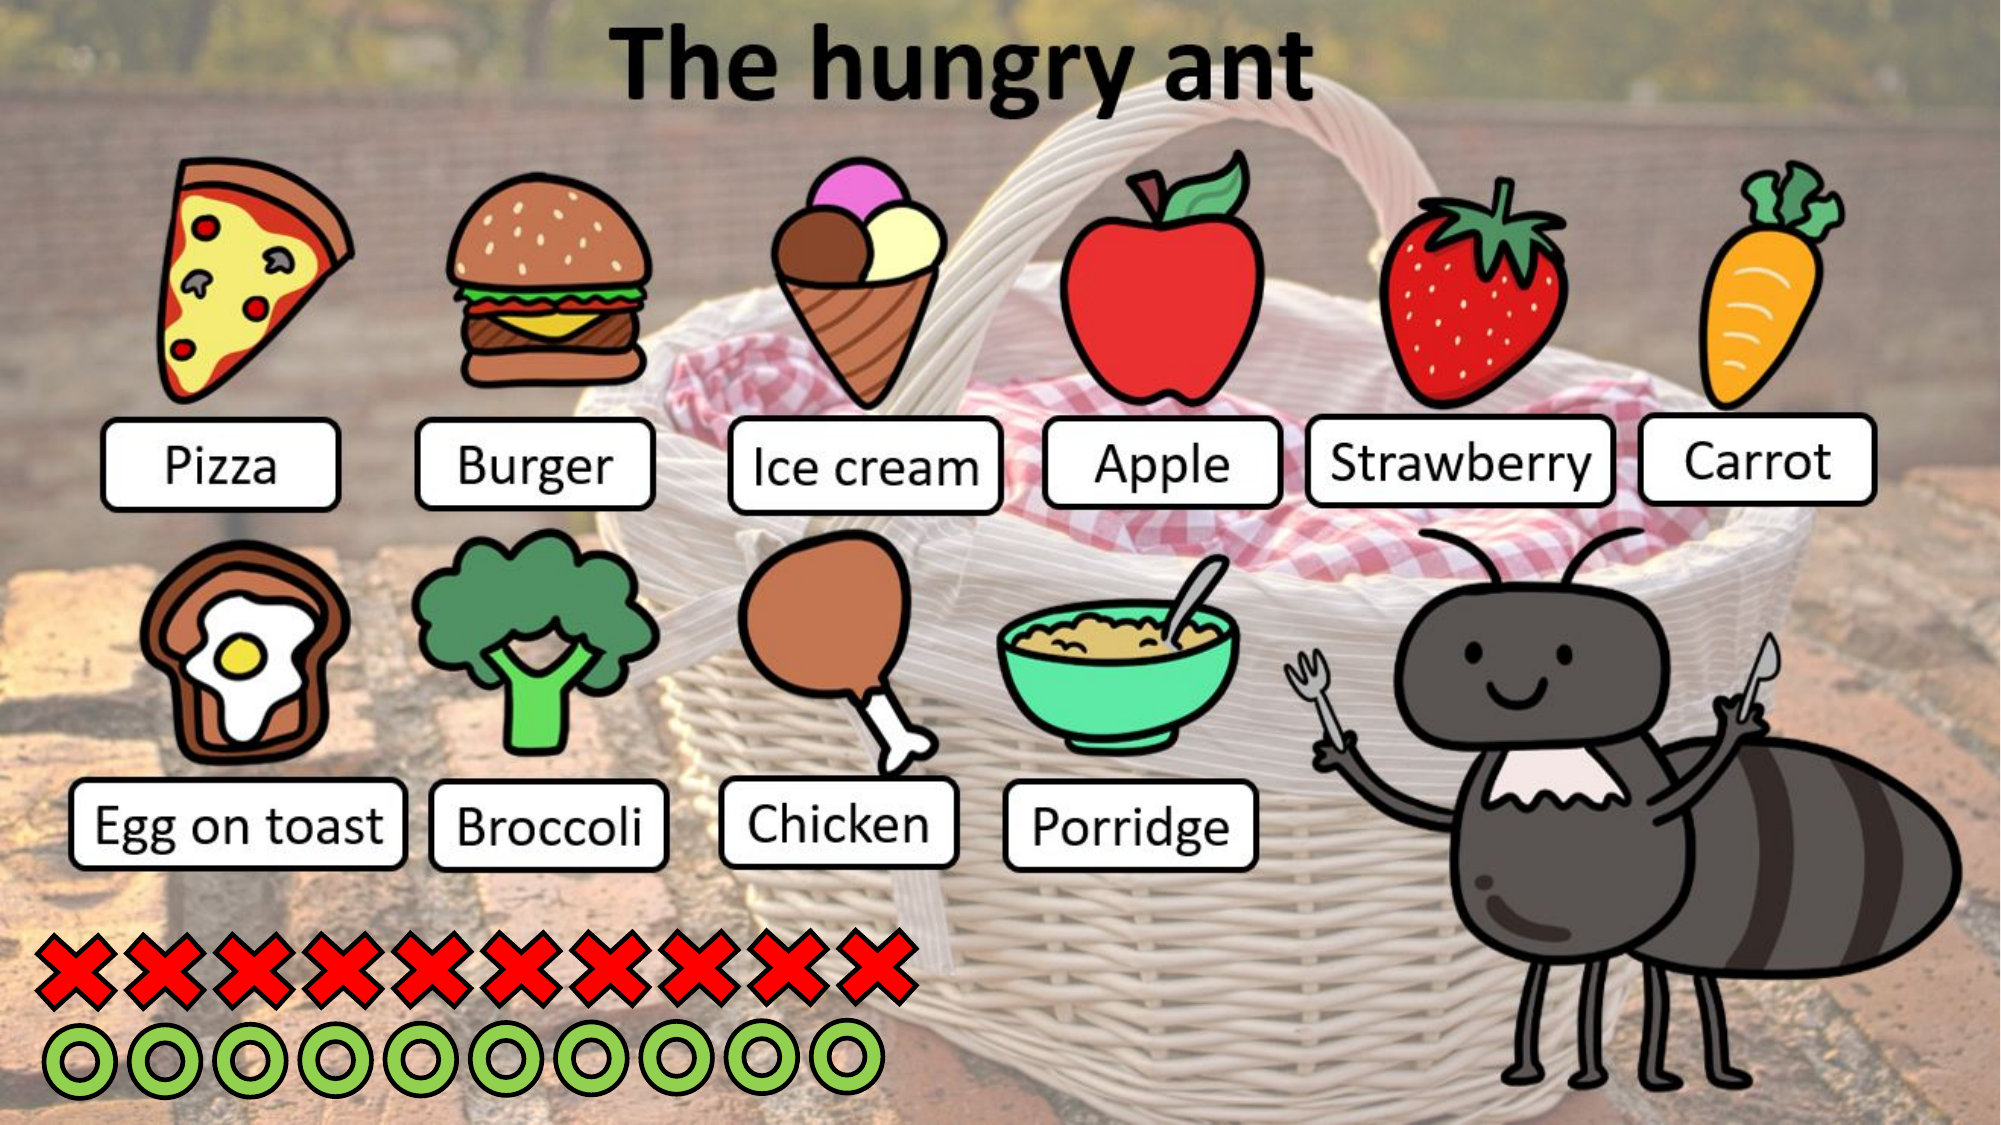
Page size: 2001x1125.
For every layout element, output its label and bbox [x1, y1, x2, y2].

text_box [748, 929, 829, 1006]
text_box [392, 931, 473, 1009]
text_box [554, 1020, 629, 1096]
text_box [128, 1023, 202, 1099]
text_box [724, 1019, 799, 1095]
text_box [214, 932, 295, 1010]
text_box [303, 932, 384, 1009]
text_box [35, 934, 117, 1011]
text_box [125, 933, 206, 1011]
text_box [810, 1019, 884, 1095]
text_box [213, 1023, 288, 1099]
text_box [639, 1020, 714, 1096]
text_box [837, 928, 918, 1006]
text_box [481, 931, 562, 1008]
text_box [469, 1021, 543, 1097]
text_box [42, 1024, 117, 1100]
text_box [659, 930, 740, 1007]
text_box [570, 930, 651, 1008]
text_box [298, 1022, 373, 1098]
picture [0, 0, 2001, 1125]
text_box [383, 1022, 458, 1098]
